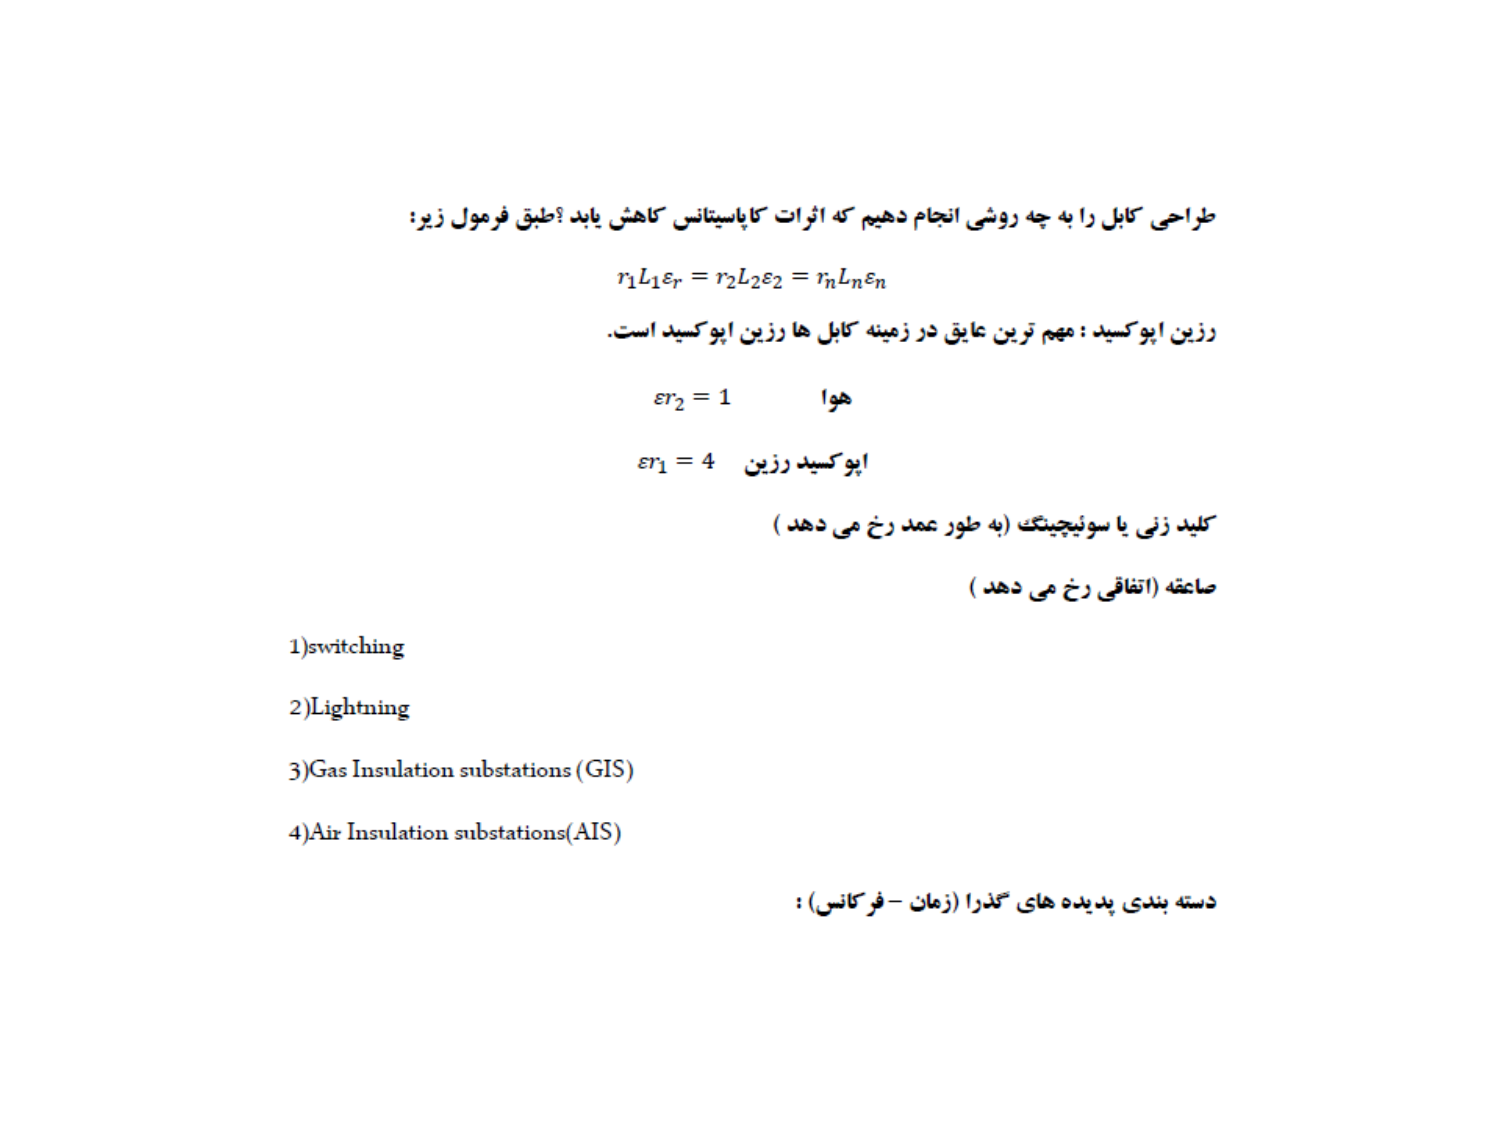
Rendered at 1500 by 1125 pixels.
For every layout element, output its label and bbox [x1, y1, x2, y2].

picture [272, 187, 1228, 939]
